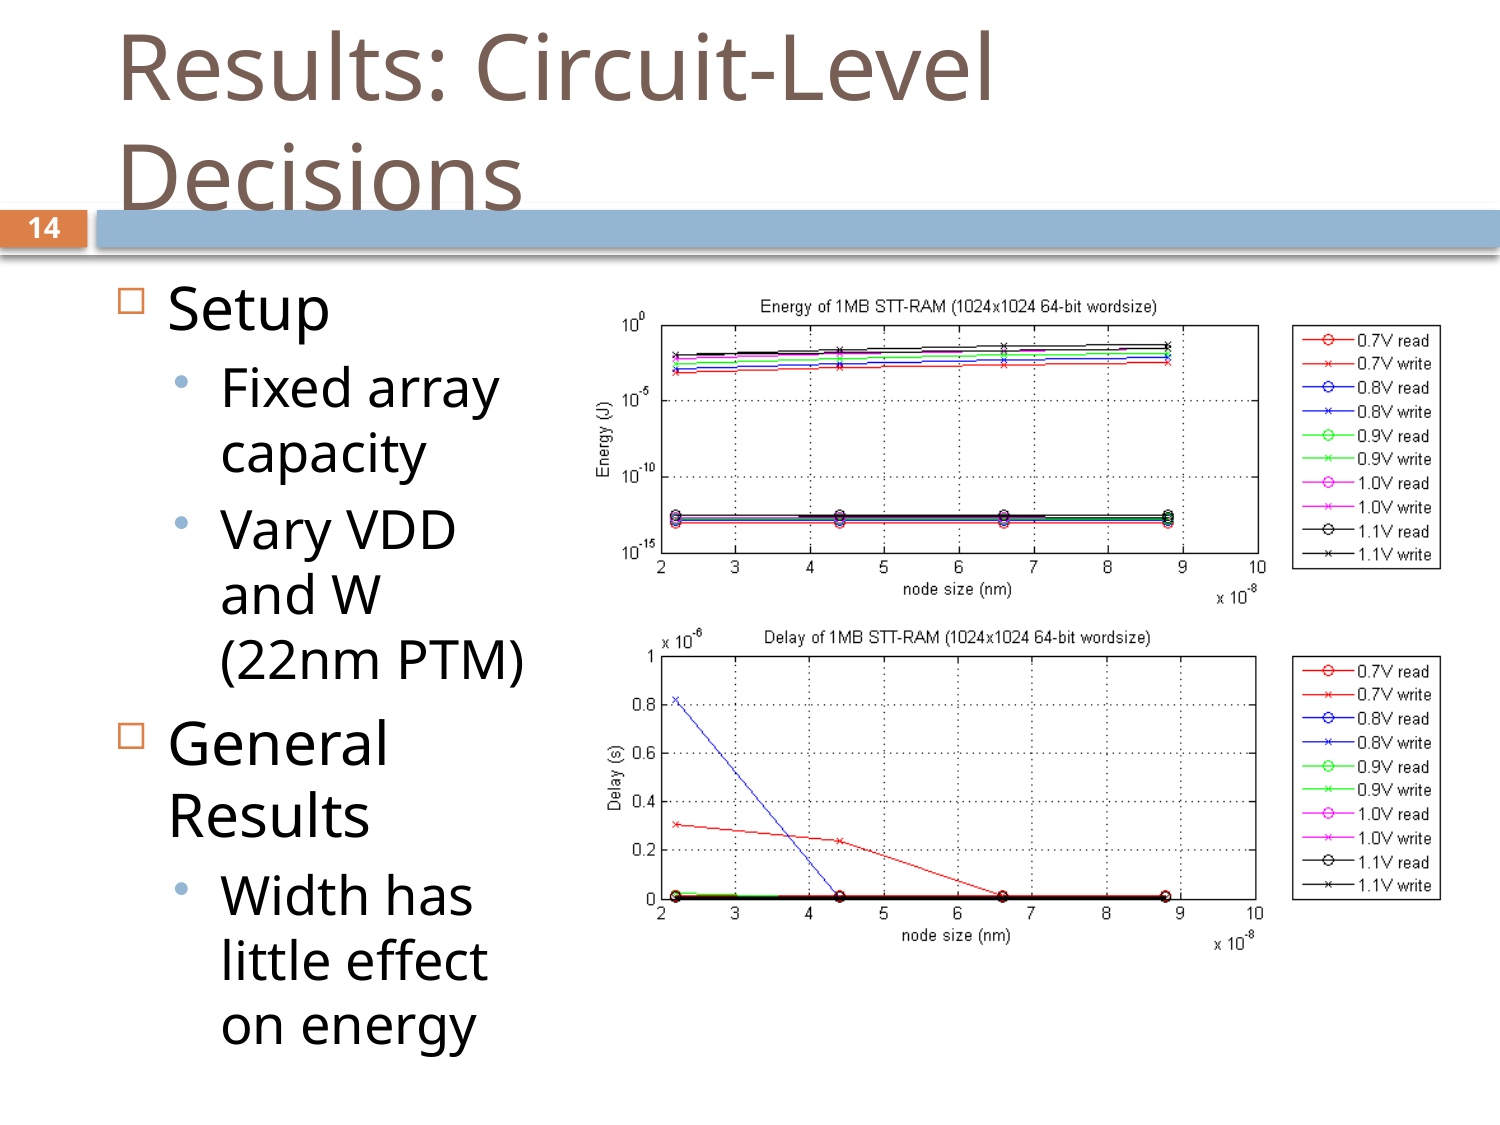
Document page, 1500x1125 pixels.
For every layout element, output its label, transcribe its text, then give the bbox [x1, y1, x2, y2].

list Setup Fixed array capacity Vary VDD and W (22nm PTM) General Results Width has little effect on energy [100, 262, 573, 1000]
picture [588, 286, 1449, 956]
title Results: Circuit-Level Decisions [100, 37, 1438, 200]
slide_number 14 [0, 208, 88, 249]
